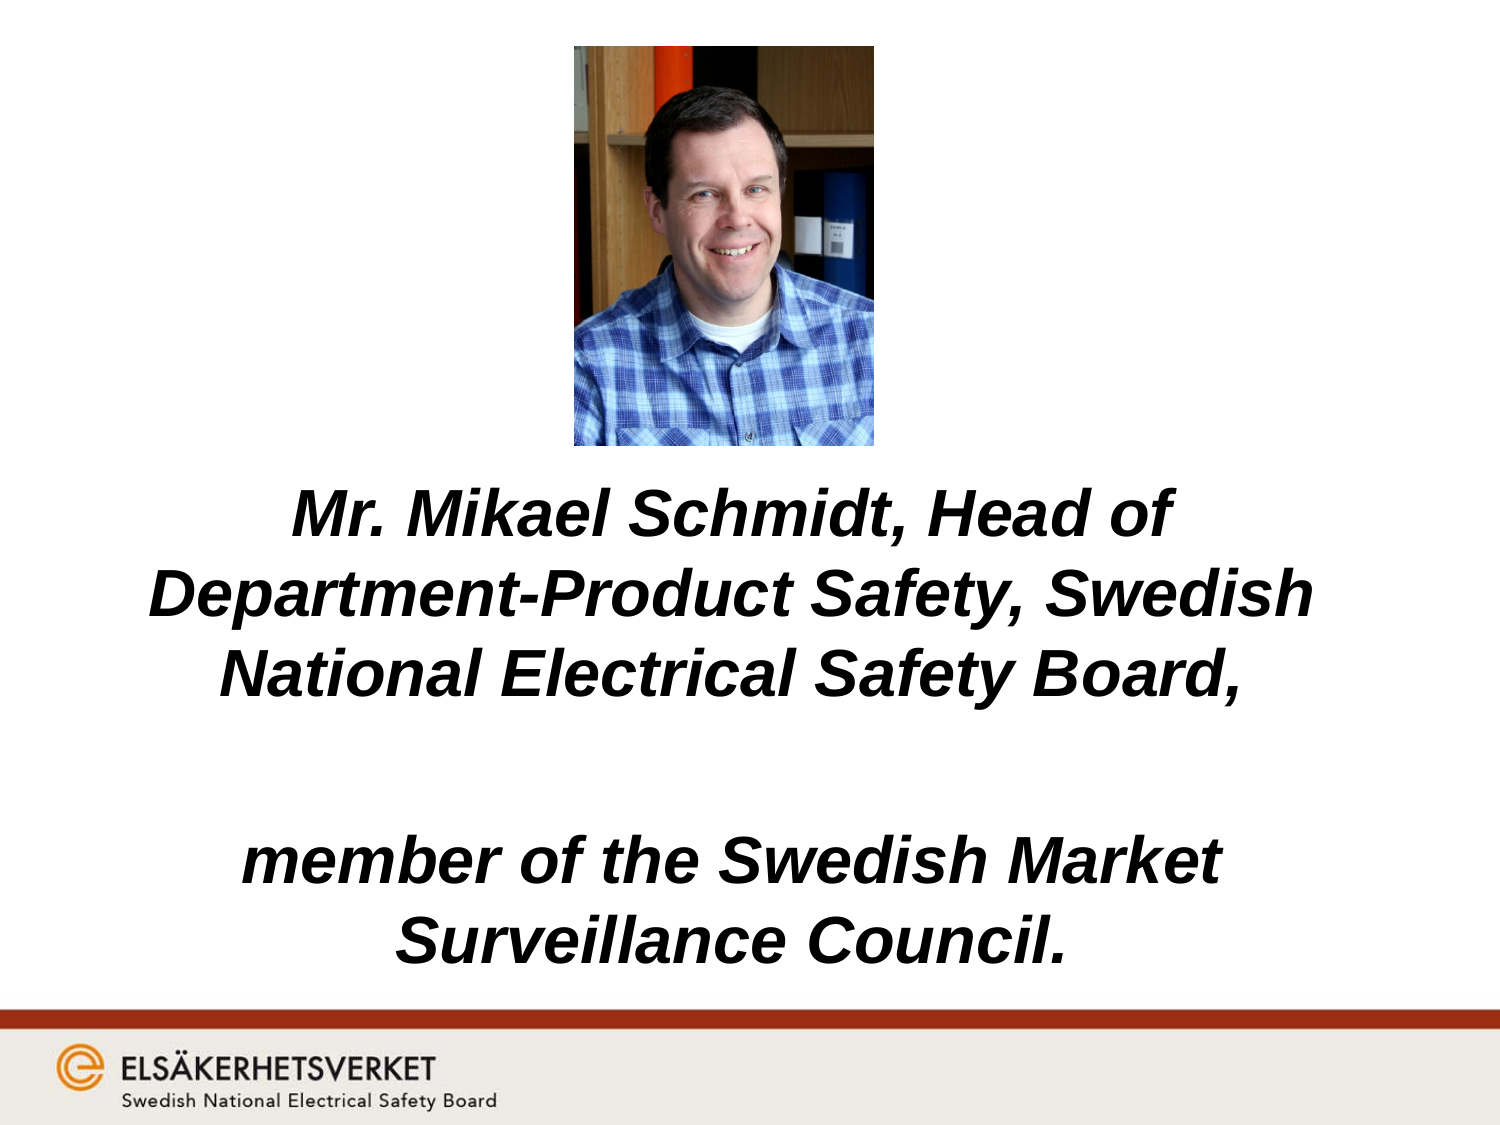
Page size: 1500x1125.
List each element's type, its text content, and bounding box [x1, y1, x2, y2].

picture [0, 0, 1500, 1125]
subtitle Mr. Mikael Schmidt, Head of Department-Product Safety, Swedish National Electrical Safety Board, member of the Swedish Market Surveillance Council. [105, 462, 1360, 751]
